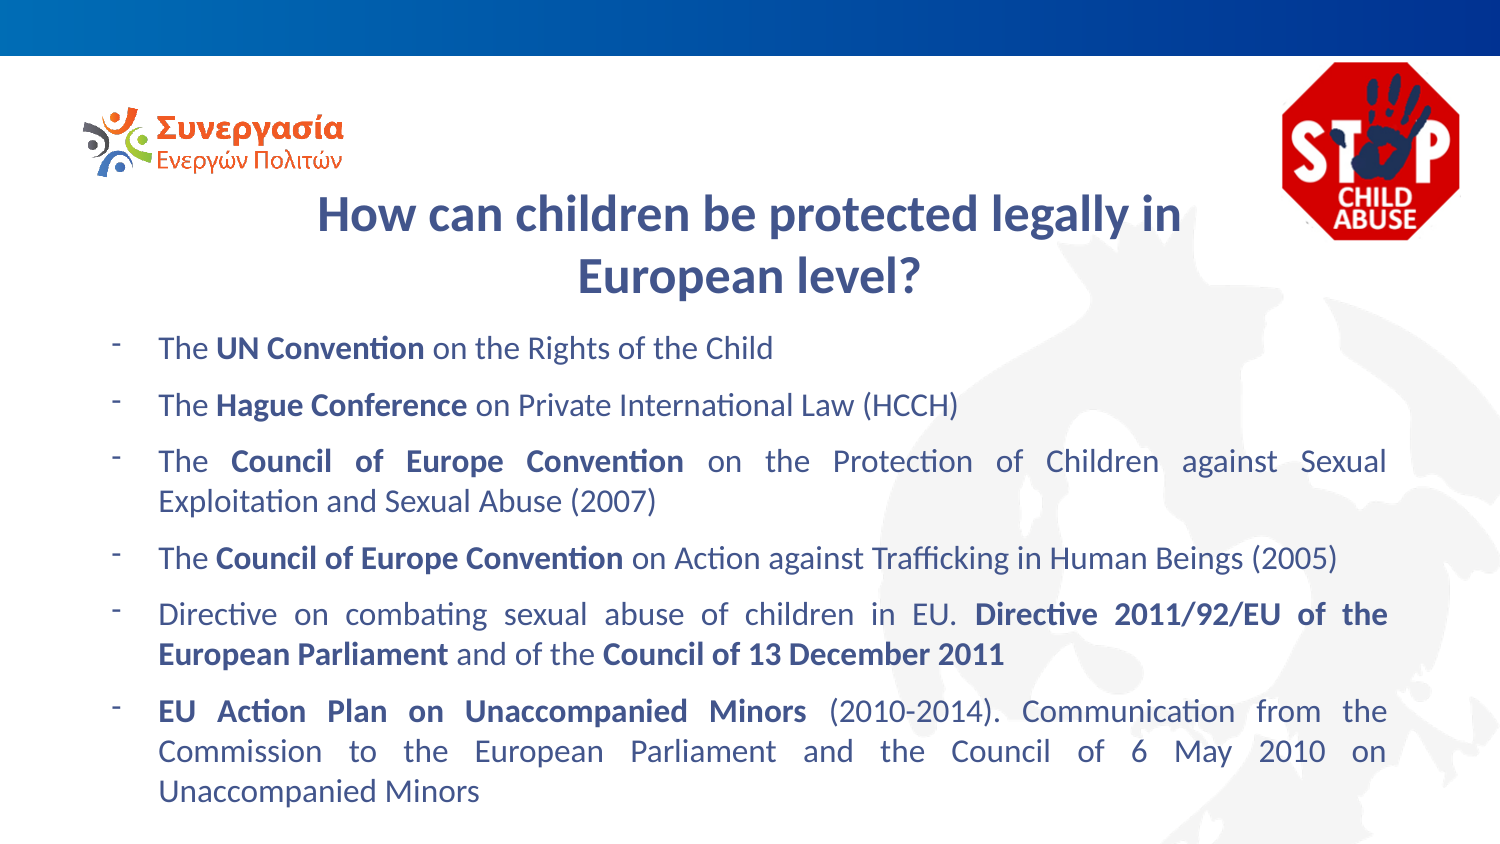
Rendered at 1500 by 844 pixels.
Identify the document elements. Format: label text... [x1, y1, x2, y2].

picture [820, 62, 1500, 844]
picture [76, 99, 353, 189]
text_box The UN Convention on the Rights of the Child The Hague Conference on Private International Law (HCCH) The Council of Europe Convention on the Protection of Children against Sexual Exploitation and Sexual Abuse (2007) The Council of Europe Convention on Action against Trafficking in Human Beings (2005) Directive on combating sexual abuse of children in EU. Directive 2011/92/EU of the European Parliament and of the Council of 13 December 2011 EU Action Plan on Unaccompanied Minors (2010-2014). Communication from the Commission to the European Parliament and the Council of 6 May 2010 on Unaccompanied Minors [96, 318, 1404, 817]
text_box How can children be protected legally in European level? [229, 171, 1271, 312]
